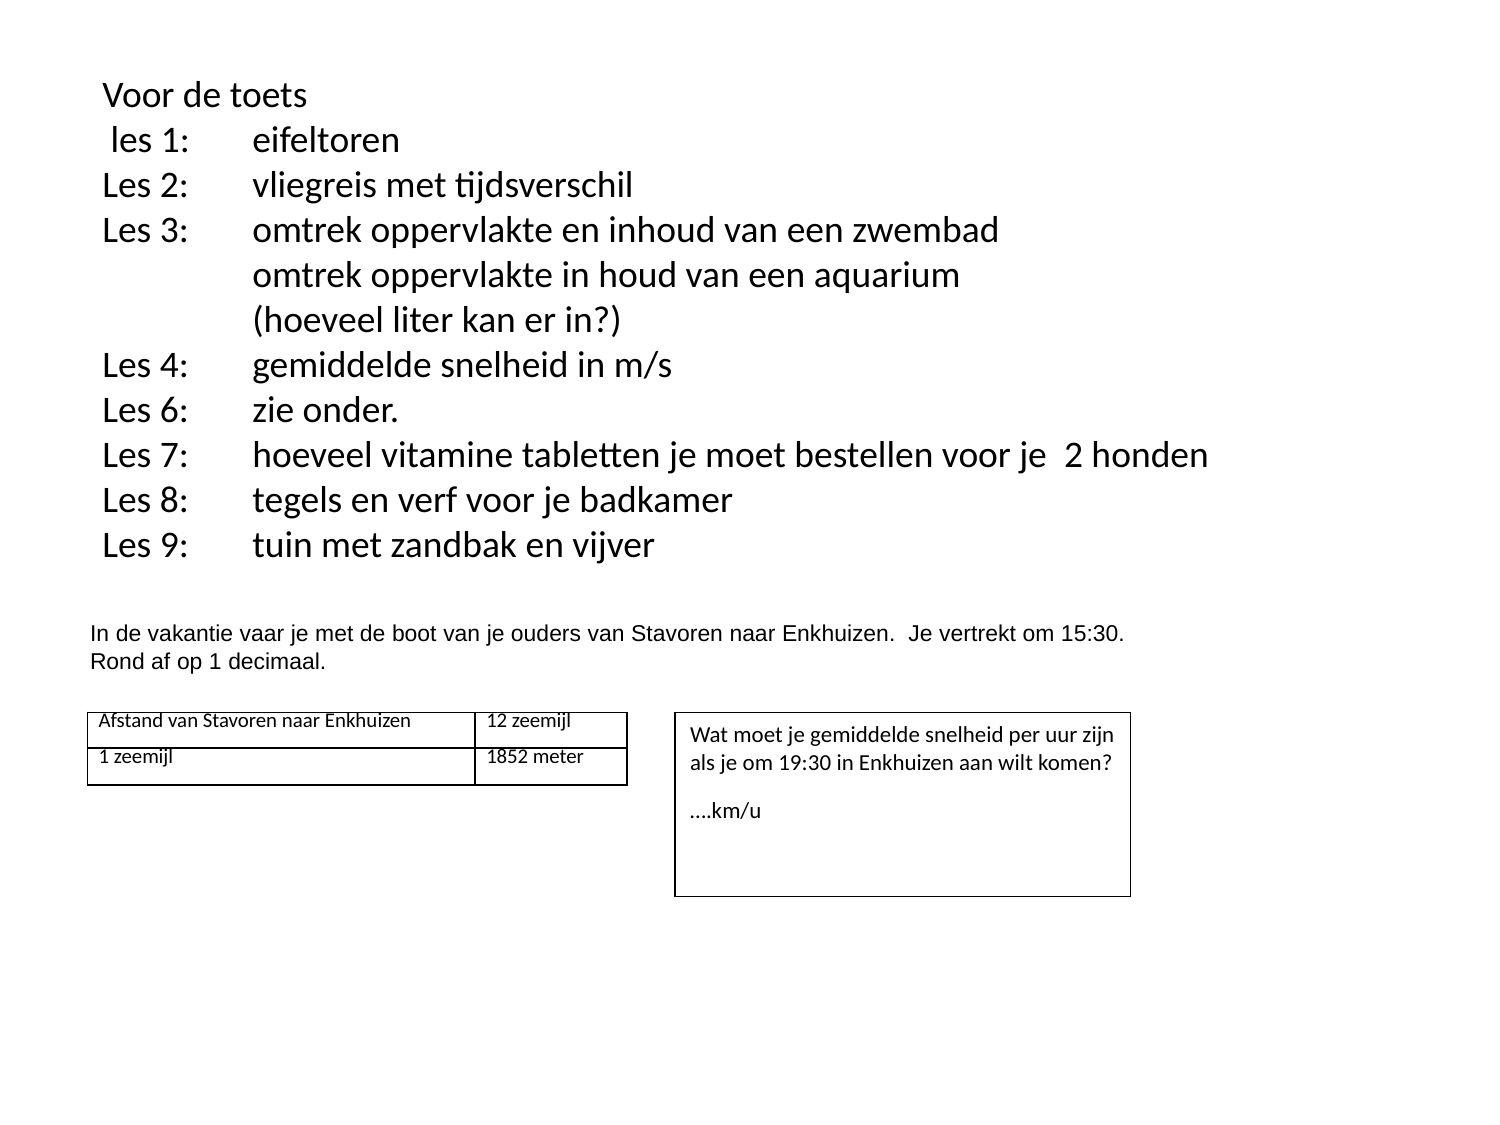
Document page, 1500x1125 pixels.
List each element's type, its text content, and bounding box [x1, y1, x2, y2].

text_box Wat moet je gemiddelde snelheid per uur zijn als je om 19:30 in Enkhuizen aan wilt komen? ….km/u [675, 712, 1131, 897]
table_cell 1852 meter [476, 749, 626, 784]
table_header 12 zeemijl [476, 713, 626, 747]
table_header Afstand van Stavoren naar Enkhuizen [88, 713, 474, 747]
table_cell 1 zeemijl [88, 749, 474, 784]
text_box In de vakantie vaar je met de boot van je ouders van Stavoren naar Enkhuizen. Je vertrekt om 15:30. Rond af op 1 decimaal. [74, 611, 1213, 682]
text_box Voor de toets les 1: eifeltoren Les 2: vliegreis met tijdsverschil Les 3: omtrek oppervlakte en inhoud van een zwembad omtrek oppervlakte in houd van een aquarium (hoeveel liter kan er in?) Les 4: gemiddelde snelheid in m/s Les 6: zie onder. Les 7: hoeveel vitamine tabletten je moet bestellen voor je 2 honden Les 8: tegels en verf voor je badkamer Les 9: tuin met zandbak en vijver [87, 62, 1450, 618]
